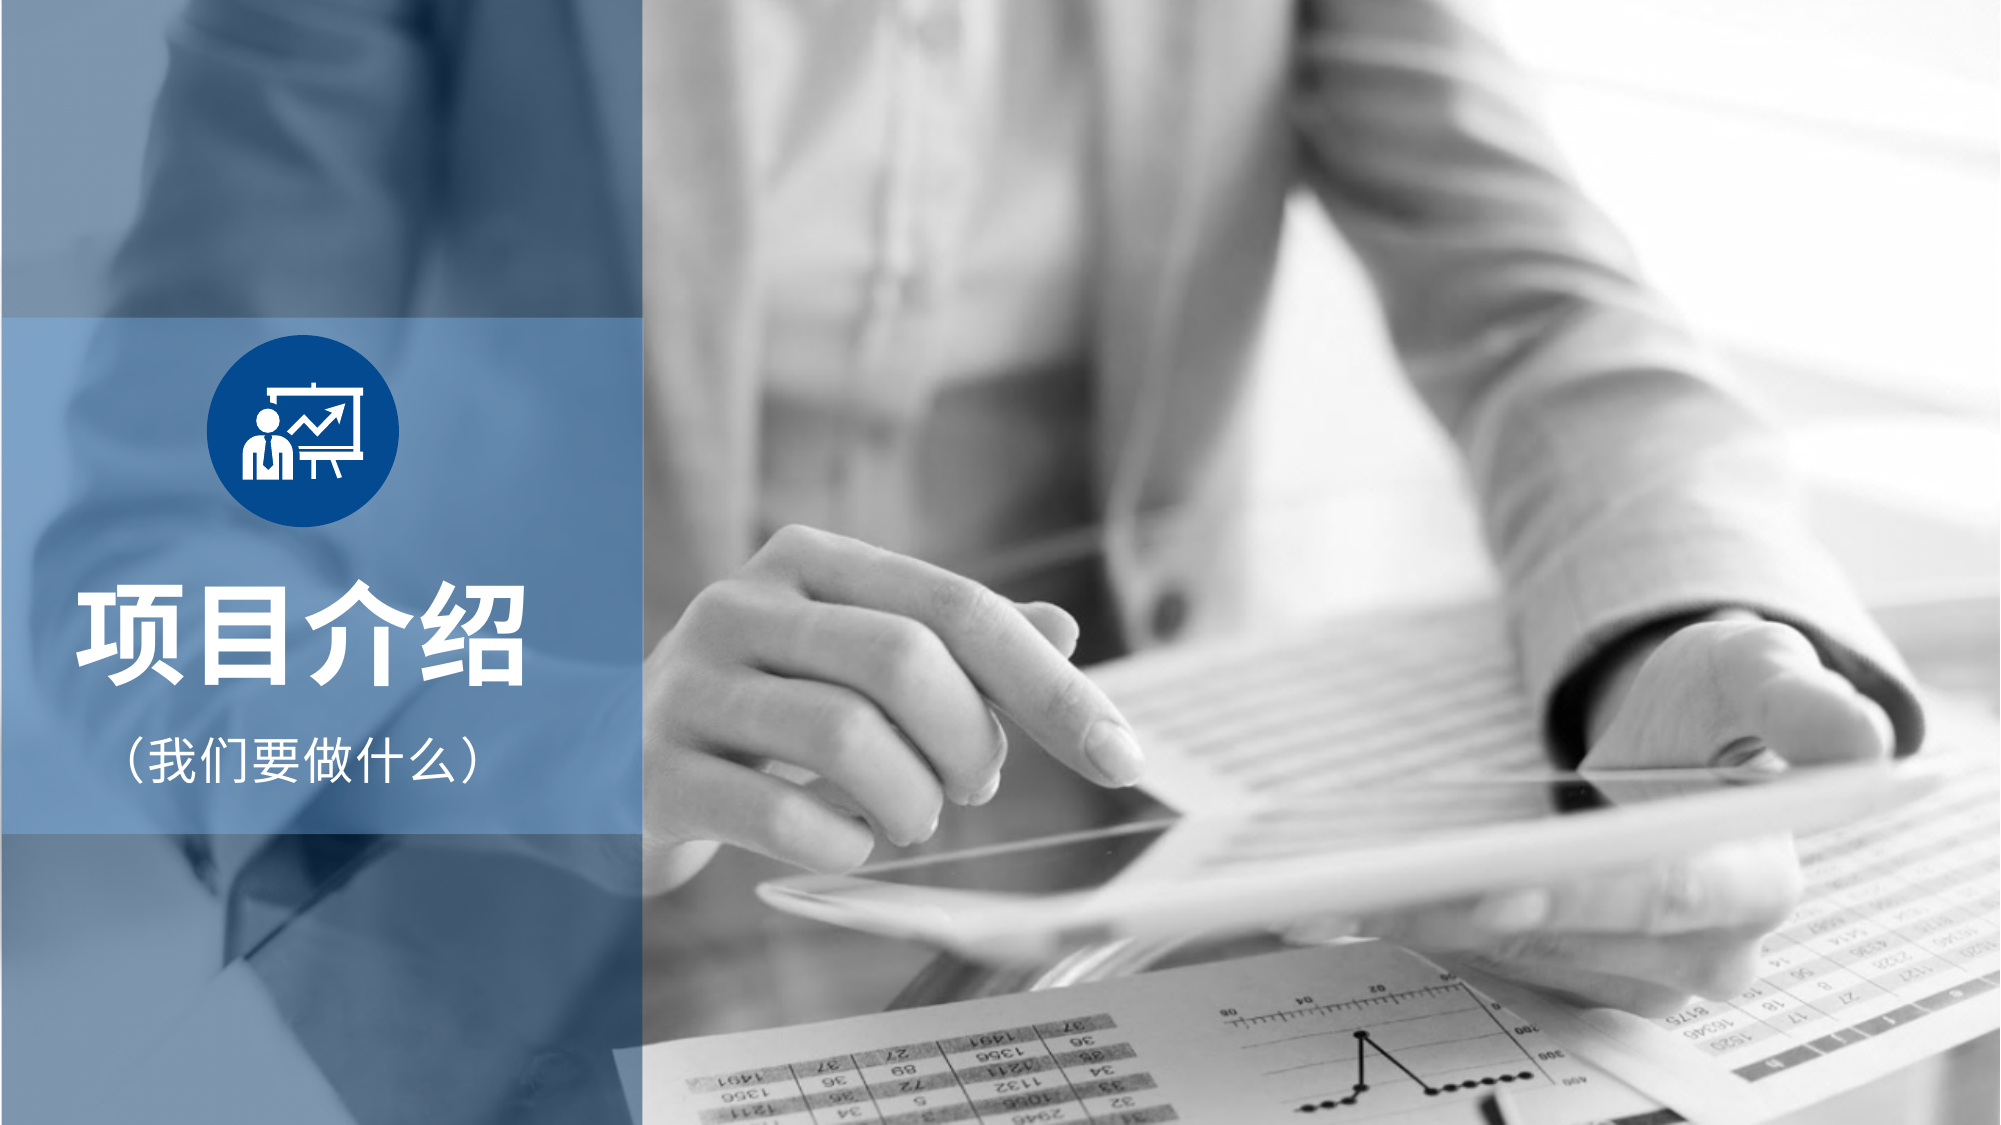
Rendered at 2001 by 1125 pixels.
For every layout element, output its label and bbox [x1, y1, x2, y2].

picture [0, 0, 2000, 1125]
text_box [206, 335, 399, 528]
